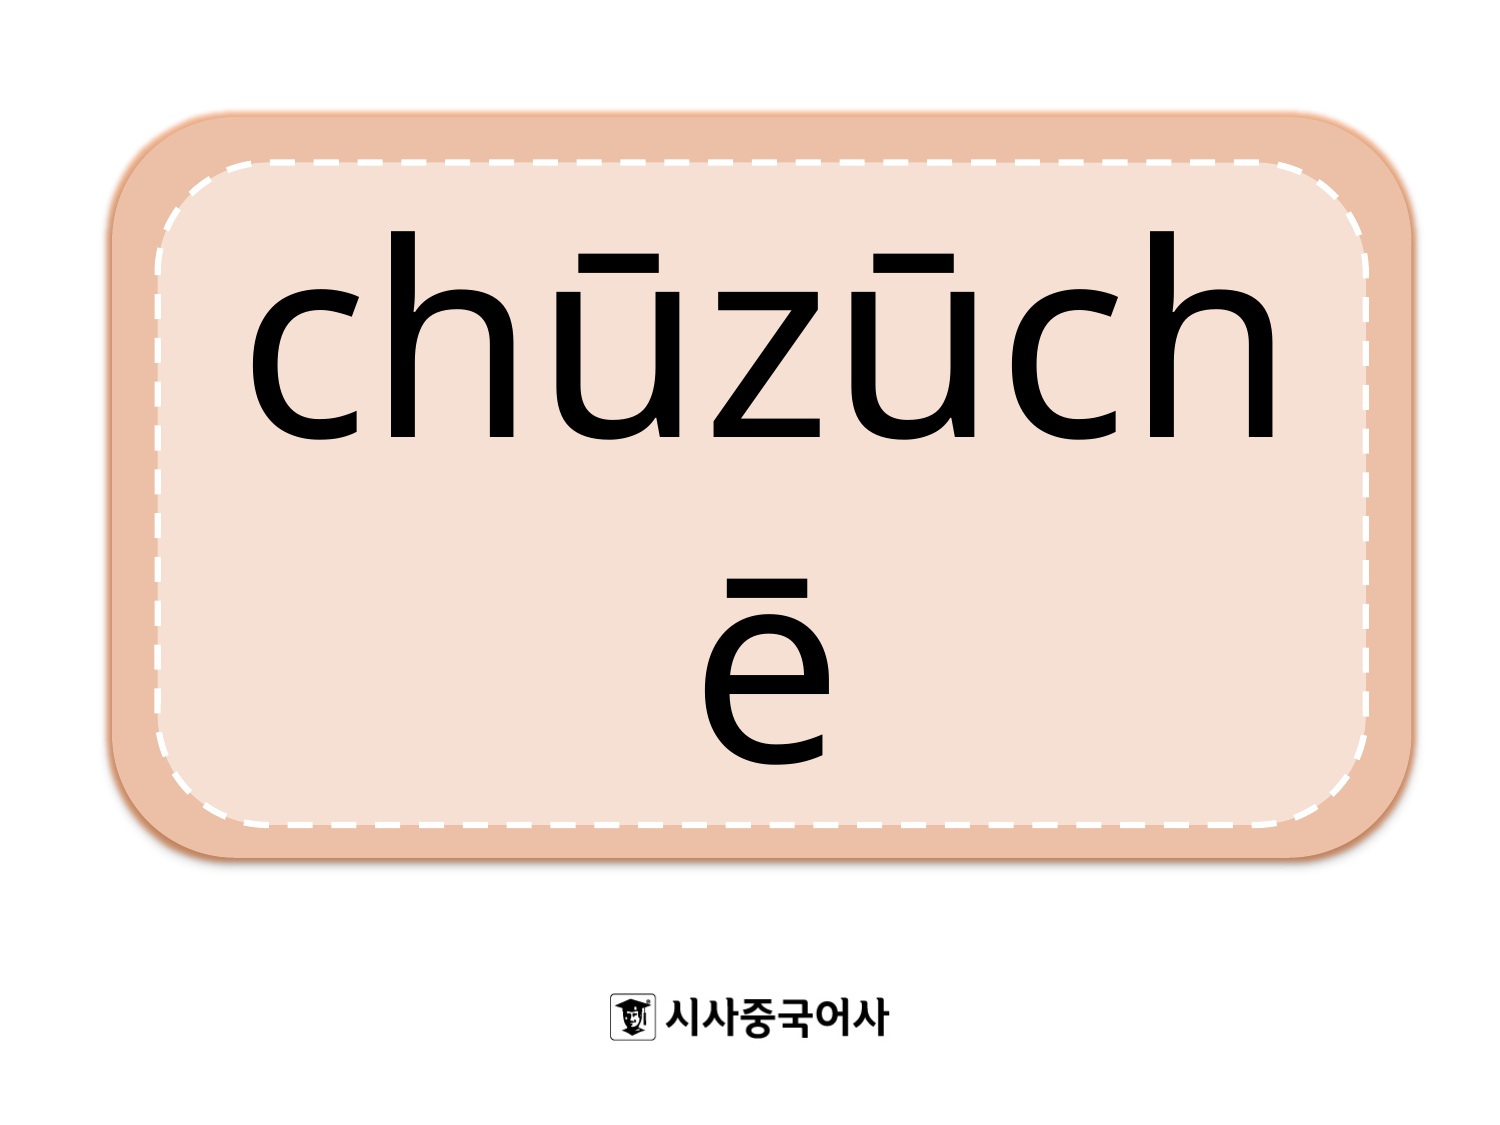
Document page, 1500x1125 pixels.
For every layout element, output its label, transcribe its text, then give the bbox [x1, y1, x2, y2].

picture [602, 987, 898, 1047]
text_box chūzūchē [162, 160, 1371, 824]
